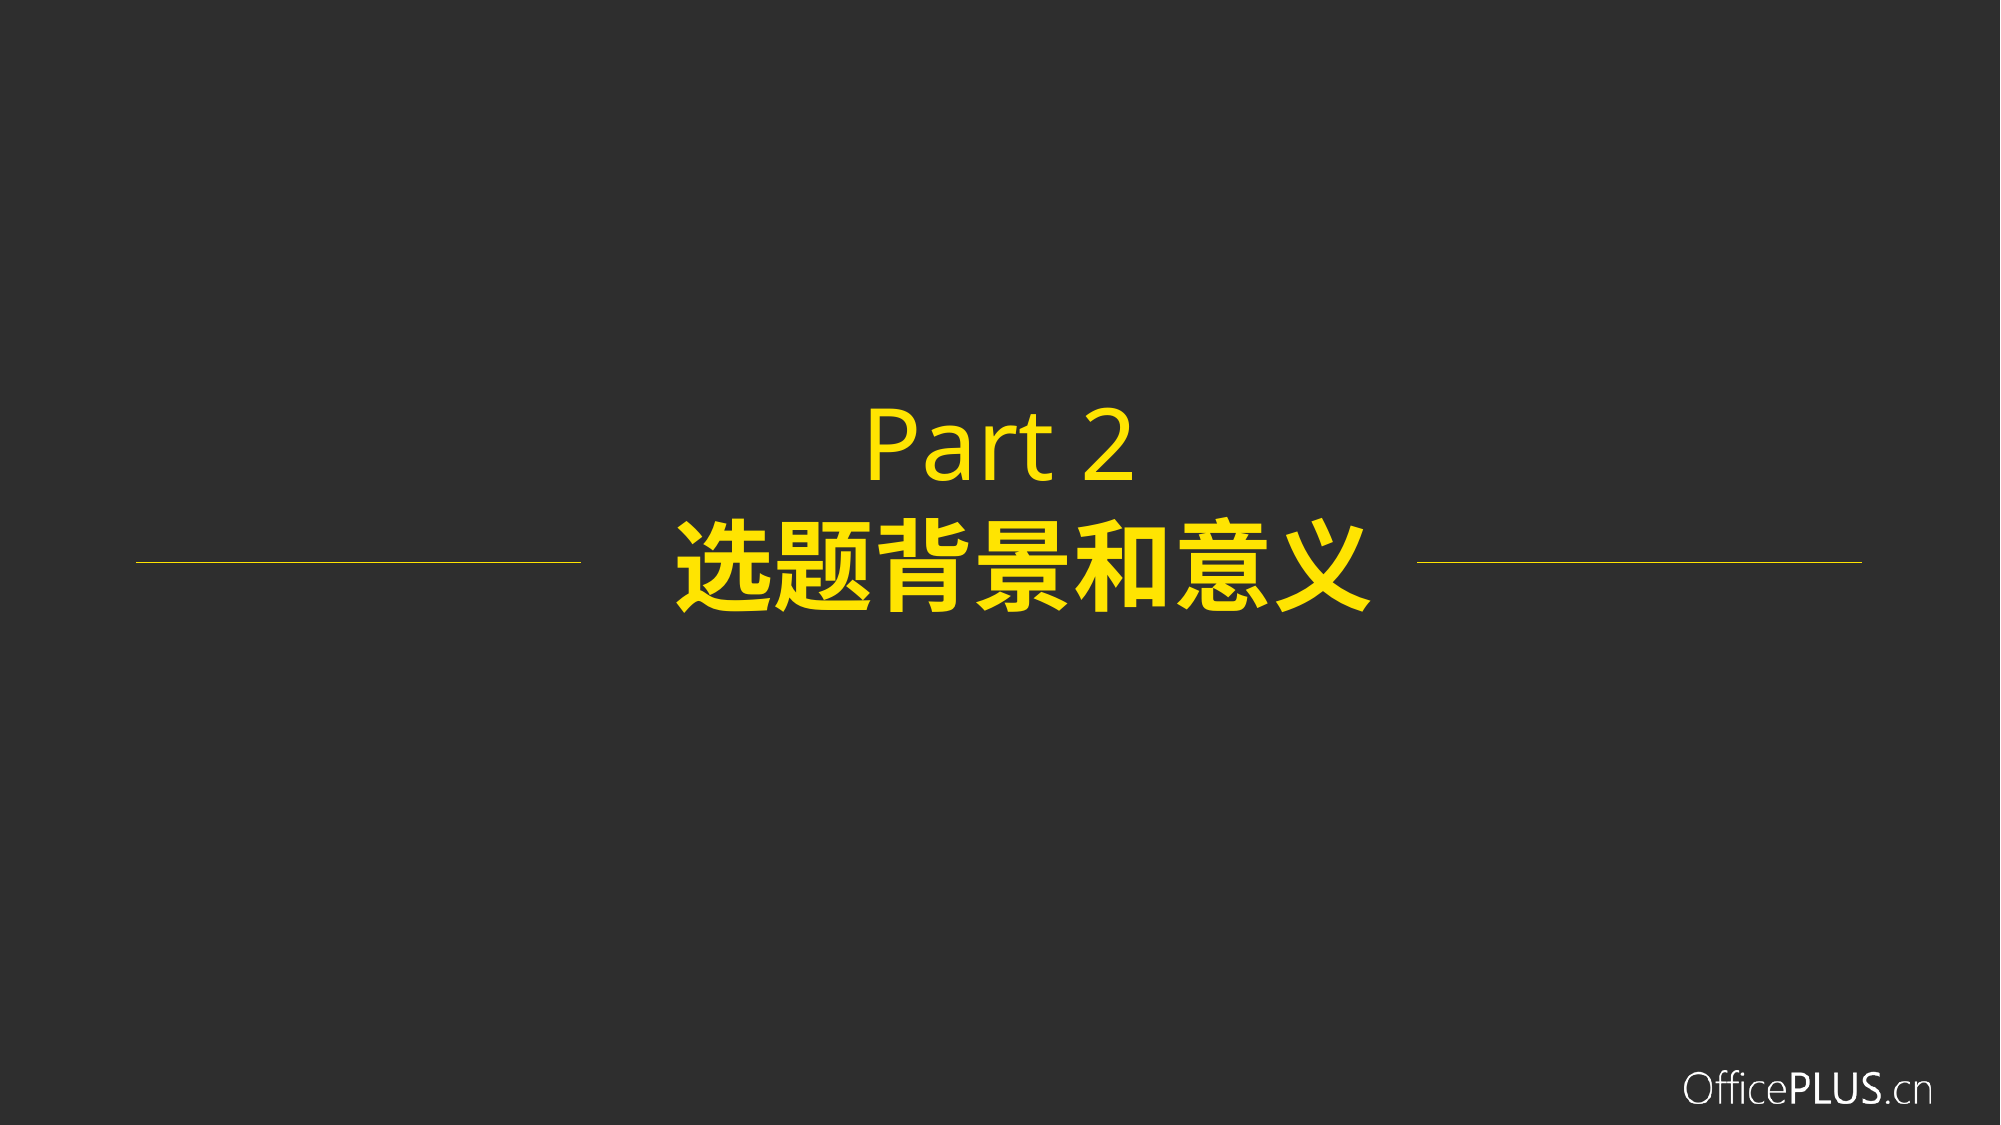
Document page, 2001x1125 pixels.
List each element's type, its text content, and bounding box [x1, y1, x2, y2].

text_box Part 2 [846, 372, 1154, 508]
text_box 选题背景和意义 [611, 495, 1389, 631]
picture [1684, 1070, 1931, 1104]
